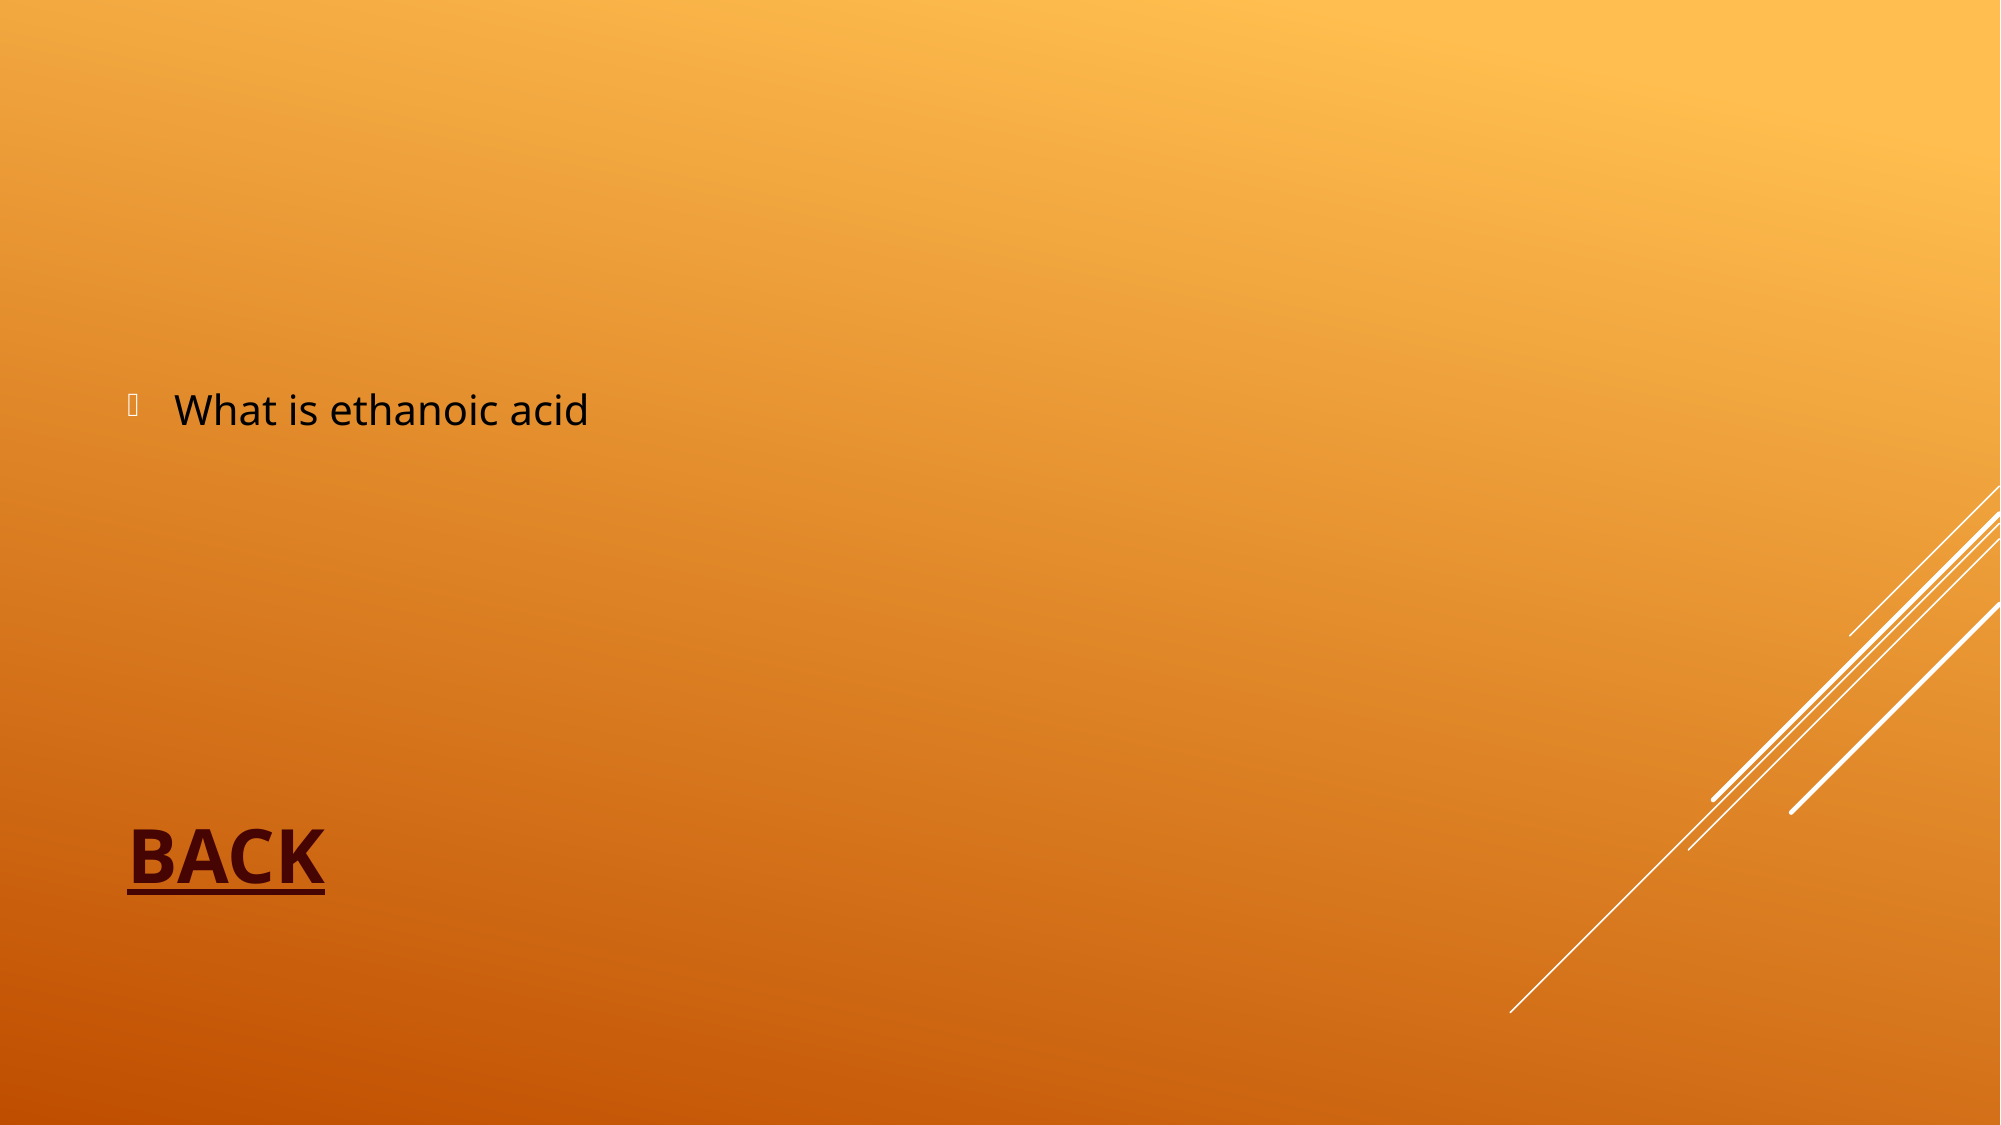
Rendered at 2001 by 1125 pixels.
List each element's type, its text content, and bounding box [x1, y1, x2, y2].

title Back [112, 736, 1513, 984]
list What is ethanoic acid [112, 112, 1513, 706]
